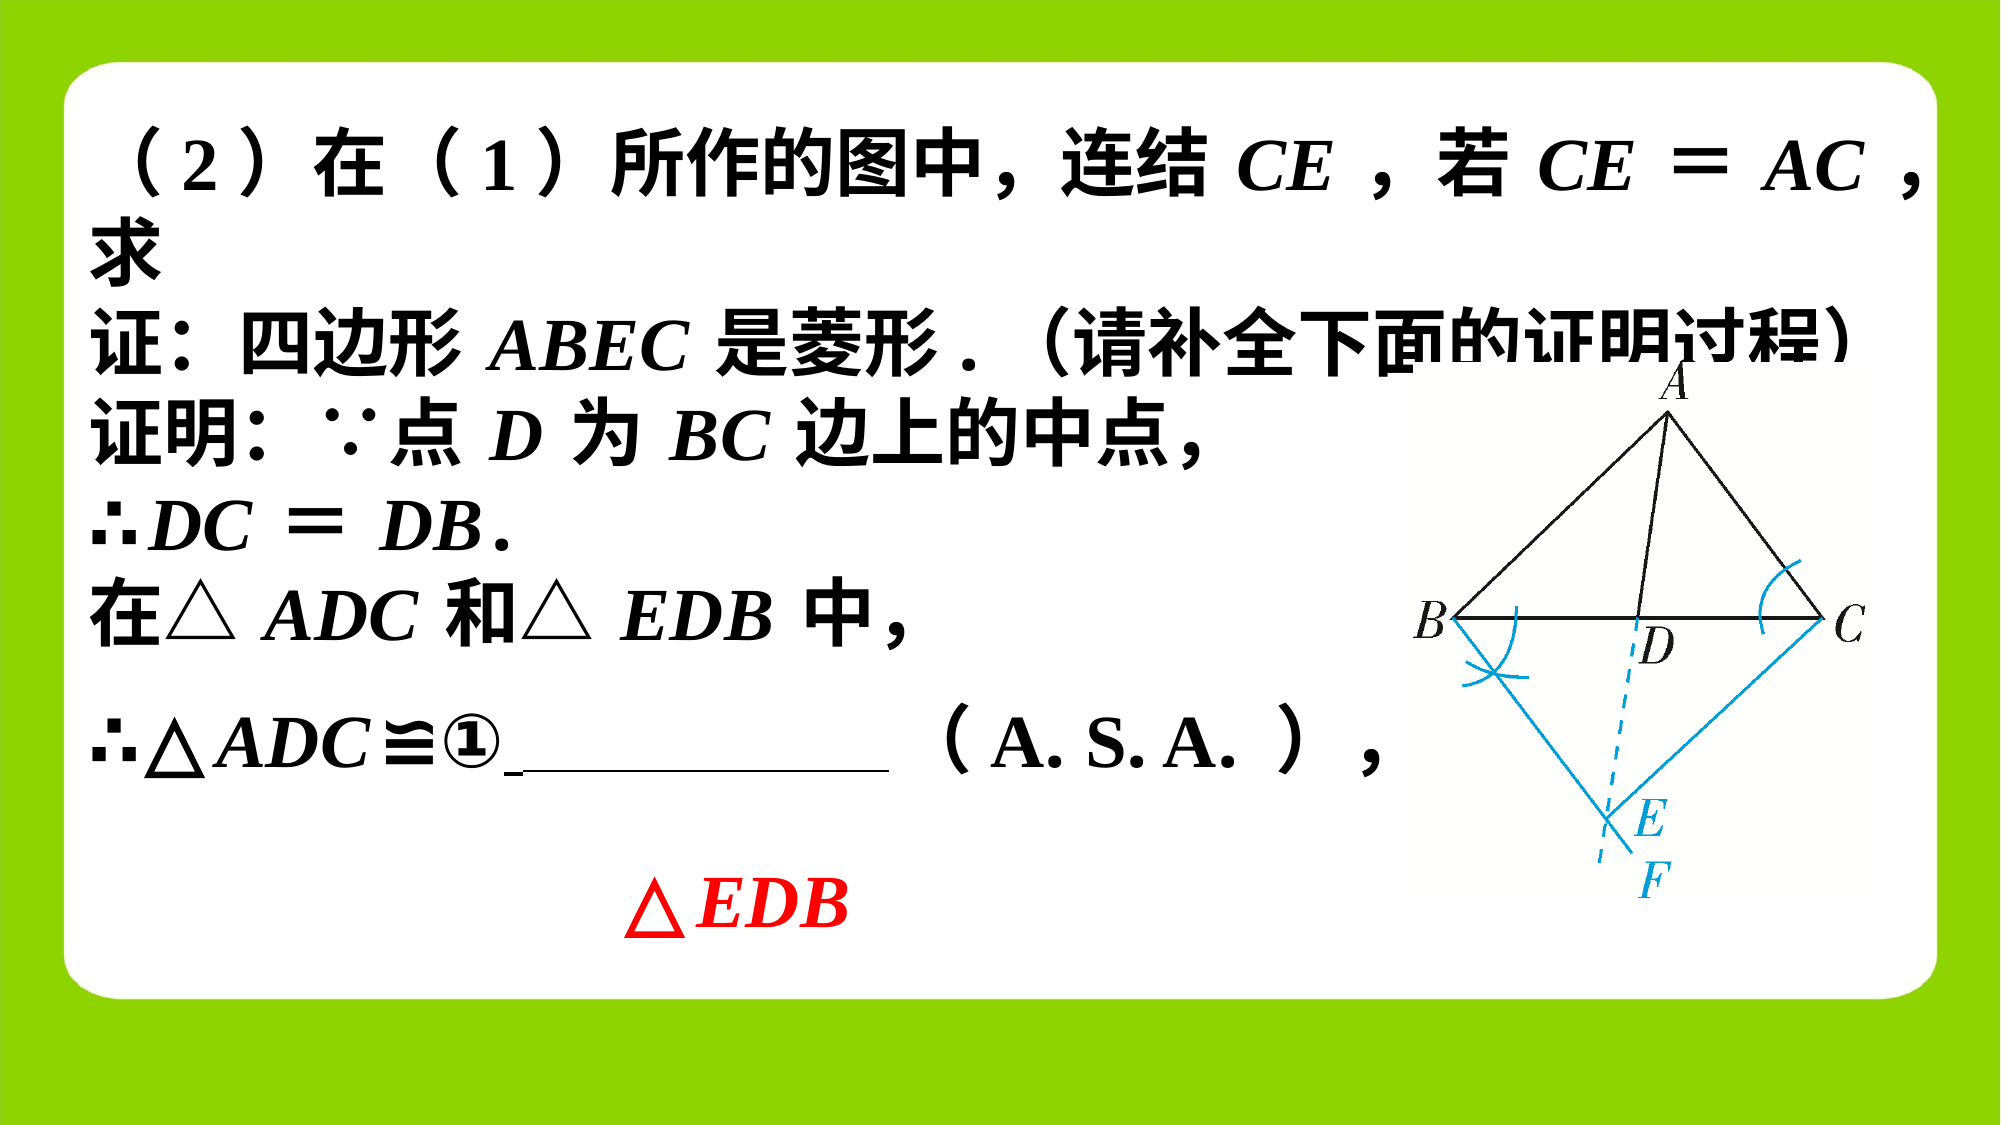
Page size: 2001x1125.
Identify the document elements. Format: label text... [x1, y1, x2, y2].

text_box △EDB [606, 844, 943, 951]
picture [0, 0, 2001, 1125]
